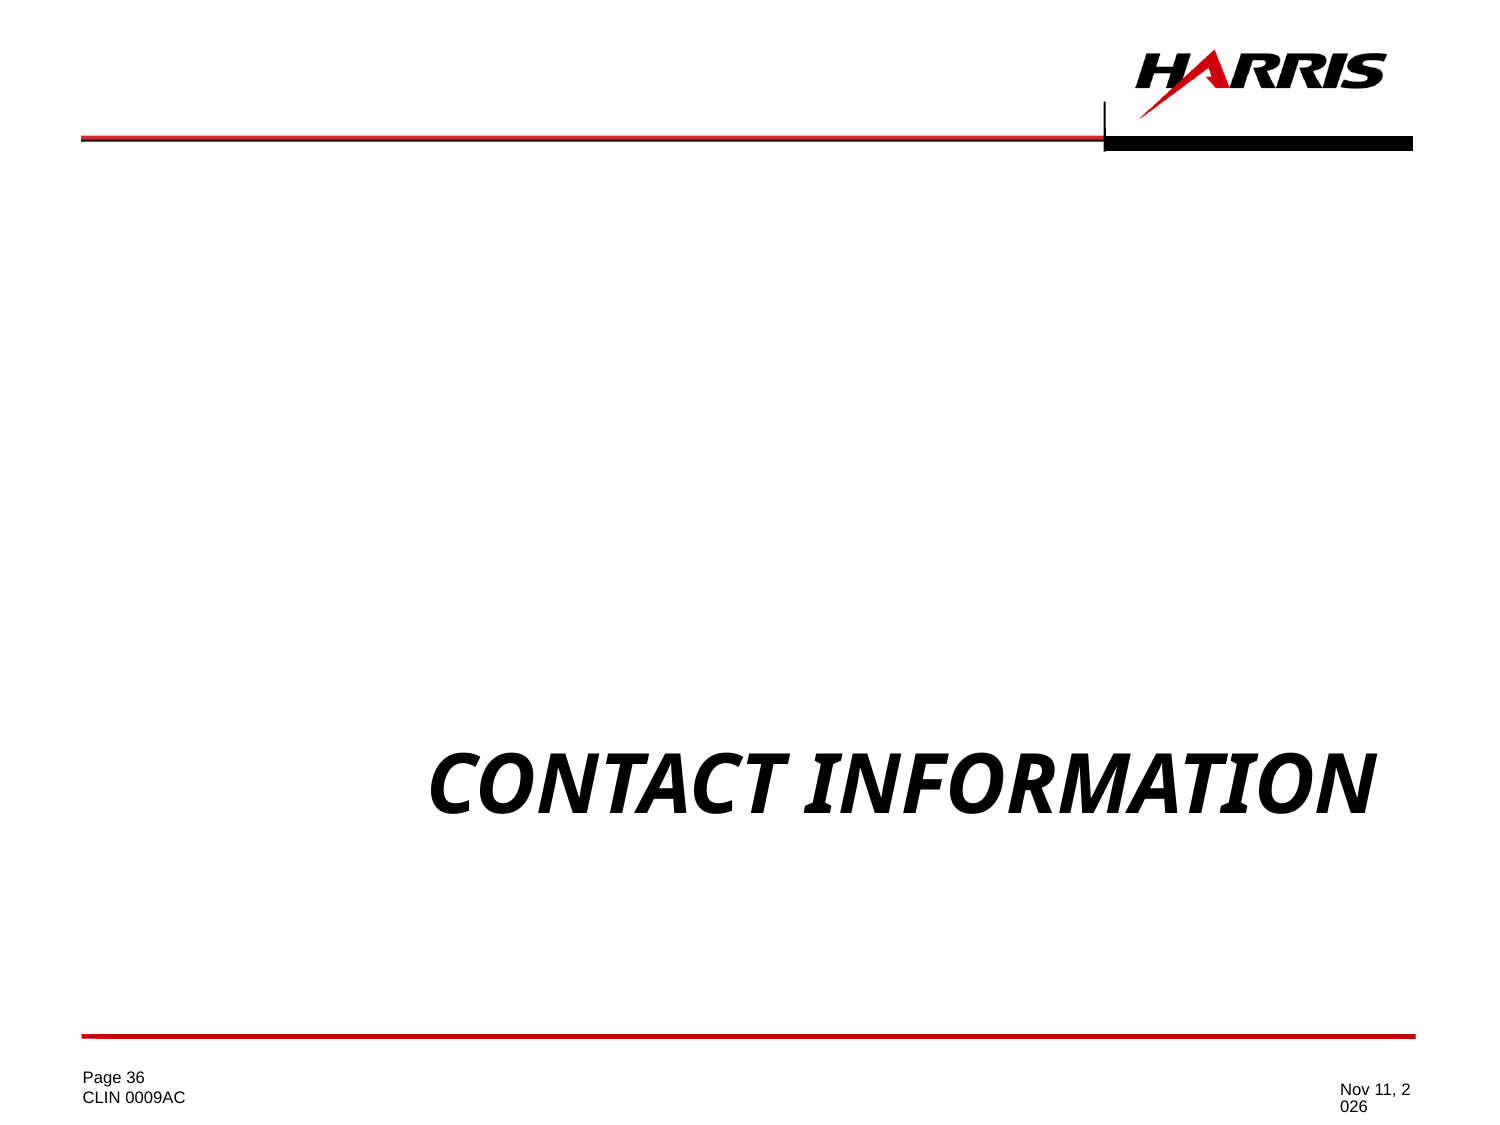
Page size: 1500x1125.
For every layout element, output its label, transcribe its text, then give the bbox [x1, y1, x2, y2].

title Contact Information [118, 722, 1394, 947]
slide_number 10-Jul-15 [1324, 1066, 1435, 1111]
picture [1135, 49, 1387, 119]
